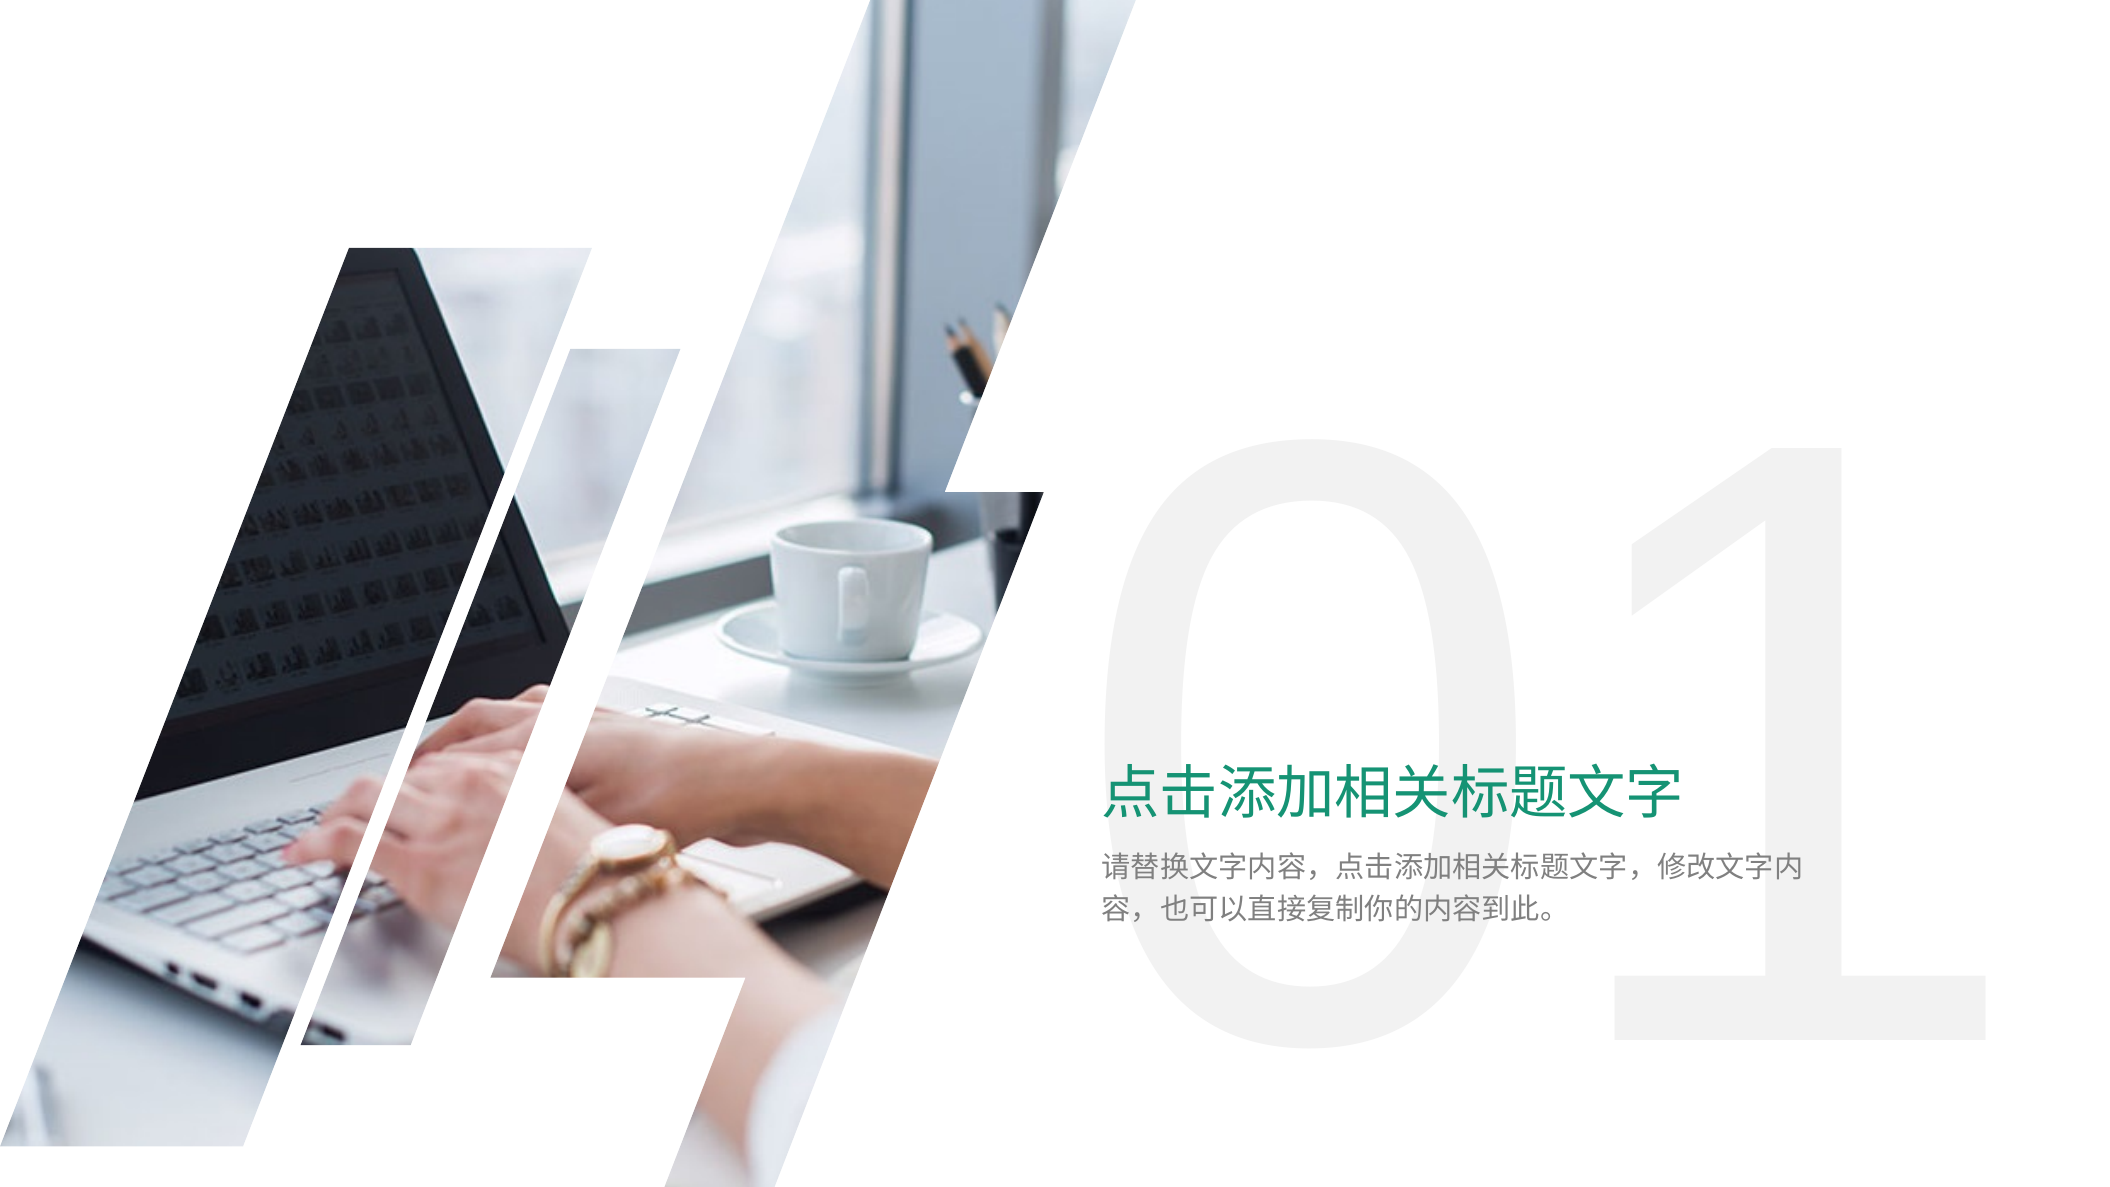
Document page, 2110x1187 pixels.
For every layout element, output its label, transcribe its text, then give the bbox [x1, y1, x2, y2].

text_box [488, 0, 1137, 1187]
text_box 点击添加相关标题文字 [1101, 741, 1843, 826]
text_box [0, 246, 594, 1148]
text_box 请替换文字内容，点击添加相关标题文字，修改文字内容，也可以直接复制你的内容到此。 [1101, 841, 1843, 926]
text_box [299, 347, 682, 1047]
text_box 01 [1071, 0, 2052, 1187]
